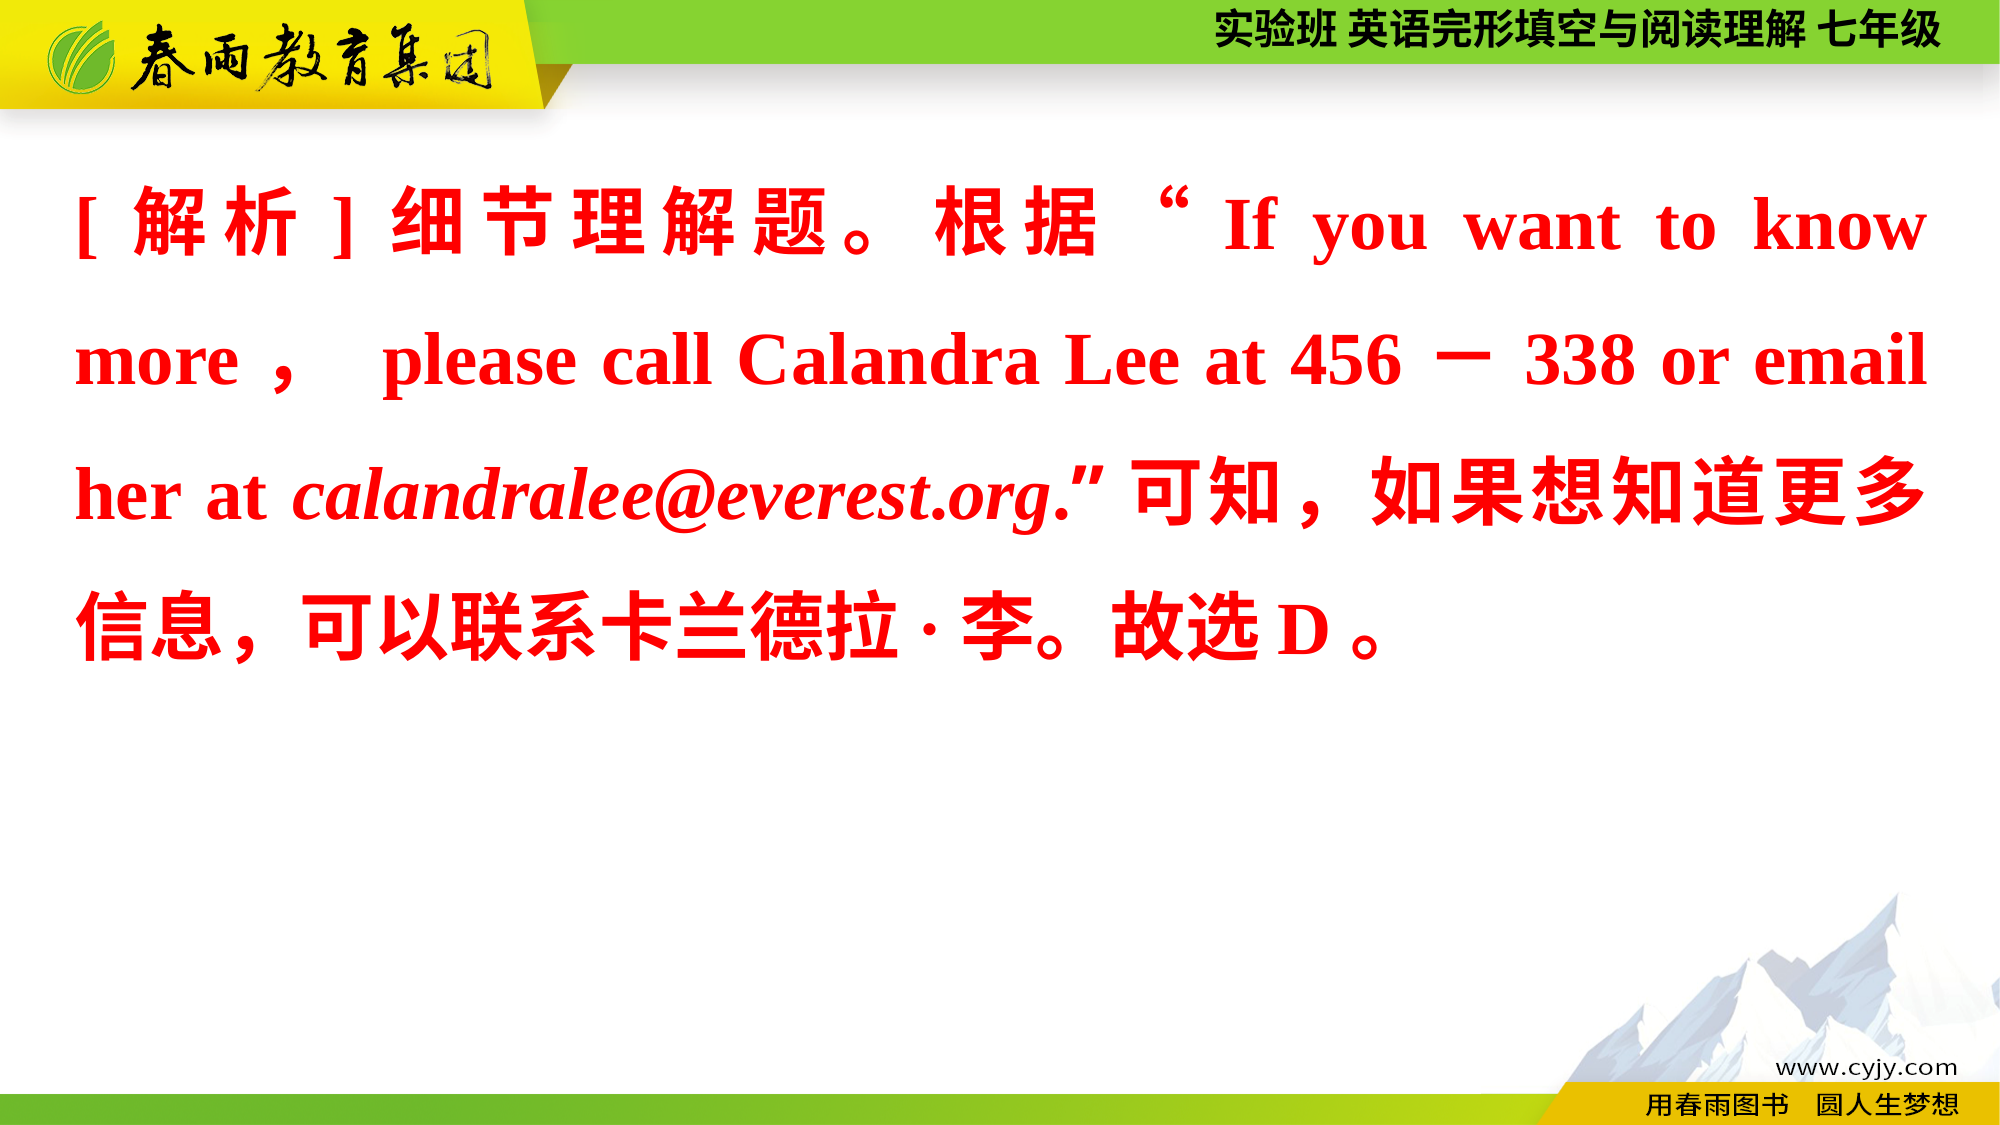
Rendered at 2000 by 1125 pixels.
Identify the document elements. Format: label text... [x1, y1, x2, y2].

picture [0, 0, 2000, 1125]
list [解析]细节理解题。根据“If you want to know more， please call Calandra Lee at 456－338 or email her at calandralee@everest.org.”可知，如果想知道更多信息，可以联系卡兰德拉·李。故选D。 [59, 122, 1944, 666]
